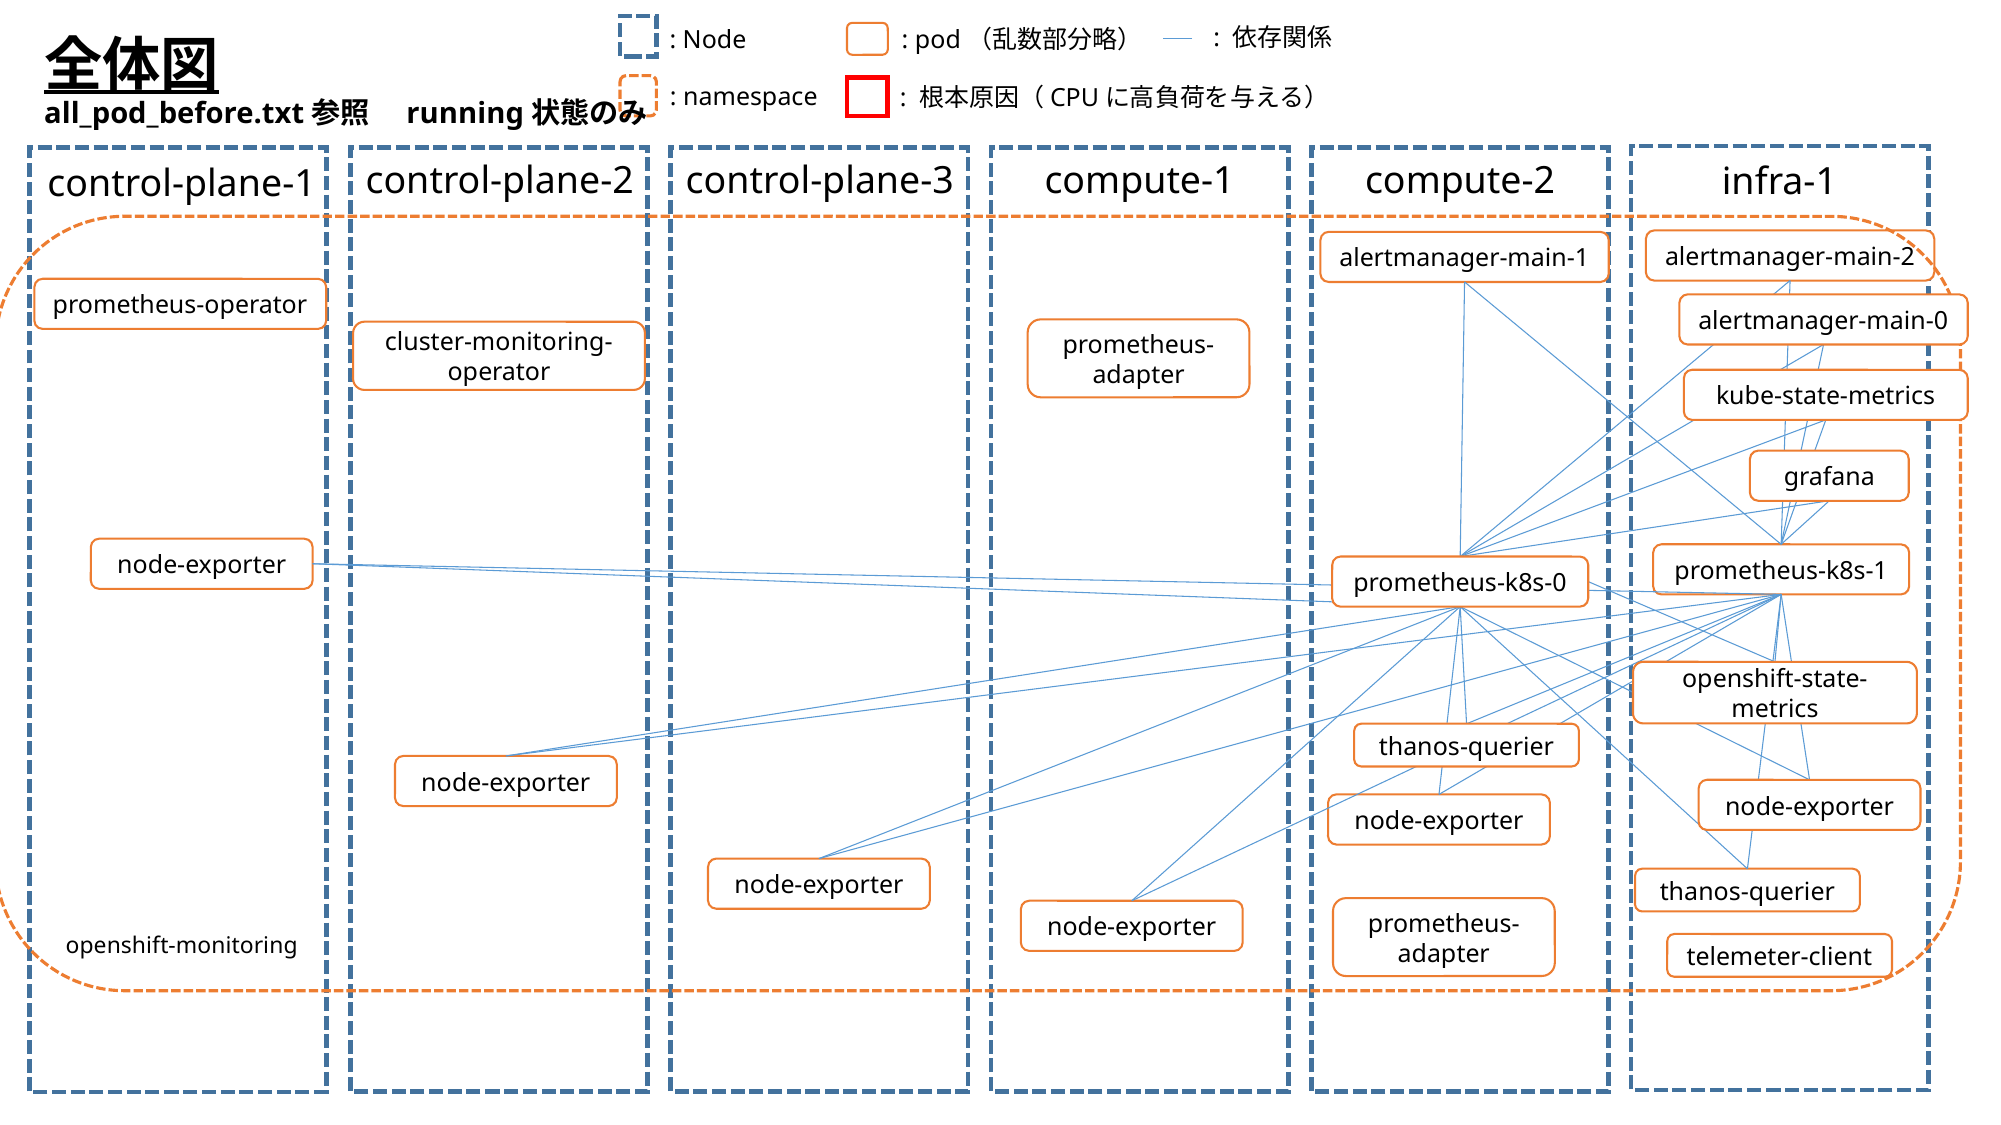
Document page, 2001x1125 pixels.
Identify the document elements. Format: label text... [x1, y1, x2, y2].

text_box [1460, 419, 1826, 557]
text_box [312, 563, 1782, 595]
text_box prometheus-adapter [1331, 901, 1556, 978]
text_box [1310, 147, 1610, 216]
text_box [1131, 594, 1466, 606]
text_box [818, 606, 1131, 859]
text_box [1630, 145, 1929, 229]
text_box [1826, 500, 1830, 545]
text_box [1310, 991, 1610, 1093]
text_box grafana [1826, 449, 1910, 502]
text_box alertmanager-main-2 [1892, 229, 1936, 266]
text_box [1460, 606, 1748, 869]
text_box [1461, 869, 1782, 901]
text_box kube-state-metrics [1824, 368, 1969, 421]
text_box [670, 991, 969, 1093]
text_box [0, 215, 1962, 992]
text_box [28, 949, 328, 1093]
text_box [1782, 344, 1824, 419]
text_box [620, 73, 834, 119]
text_box control-plane-1 [32, 151, 331, 212]
text_box openshift-monitoring [50, 923, 313, 966]
text_box [28, 147, 328, 257]
text_box [349, 209, 649, 216]
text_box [1826, 545, 1830, 557]
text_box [312, 595, 505, 607]
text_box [846, 74, 1340, 120]
text_box prometheus-adapter [1026, 318, 1251, 399]
text_box [990, 147, 1289, 216]
text_box [670, 209, 969, 216]
text_box node-exporter [1782, 778, 1922, 831]
text_box [349, 991, 649, 1093]
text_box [1782, 606, 1810, 780]
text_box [1466, 594, 1747, 606]
text_box control-plane-3 [670, 148, 970, 209]
text_box compute-2 [1350, 148, 1570, 209]
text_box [1131, 606, 1461, 901]
text_box control-plane-2 [350, 148, 650, 209]
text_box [1460, 281, 1464, 419]
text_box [846, 16, 1155, 62]
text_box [1781, 280, 1791, 344]
text_box prometheus-k8s-0 [1331, 555, 1589, 563]
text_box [1588, 581, 1775, 594]
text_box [619, 16, 762, 62]
text_box alertmanager-main-0 [1791, 293, 1969, 346]
text_box openshift-state-metrics [1810, 660, 1918, 725]
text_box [1464, 281, 1782, 419]
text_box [1747, 594, 1782, 869]
text_box [990, 991, 1289, 1093]
text_box 全体図 all_pod_before.txt参照 running状態のみ [29, 28, 1105, 148]
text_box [818, 594, 1131, 606]
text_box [505, 594, 818, 756]
text_box compute-1 [1029, 148, 1250, 209]
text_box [1782, 594, 1810, 606]
text_box [1630, 949, 1929, 1091]
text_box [1781, 419, 1826, 545]
text_box : 依存関係 [1198, 14, 1348, 59]
